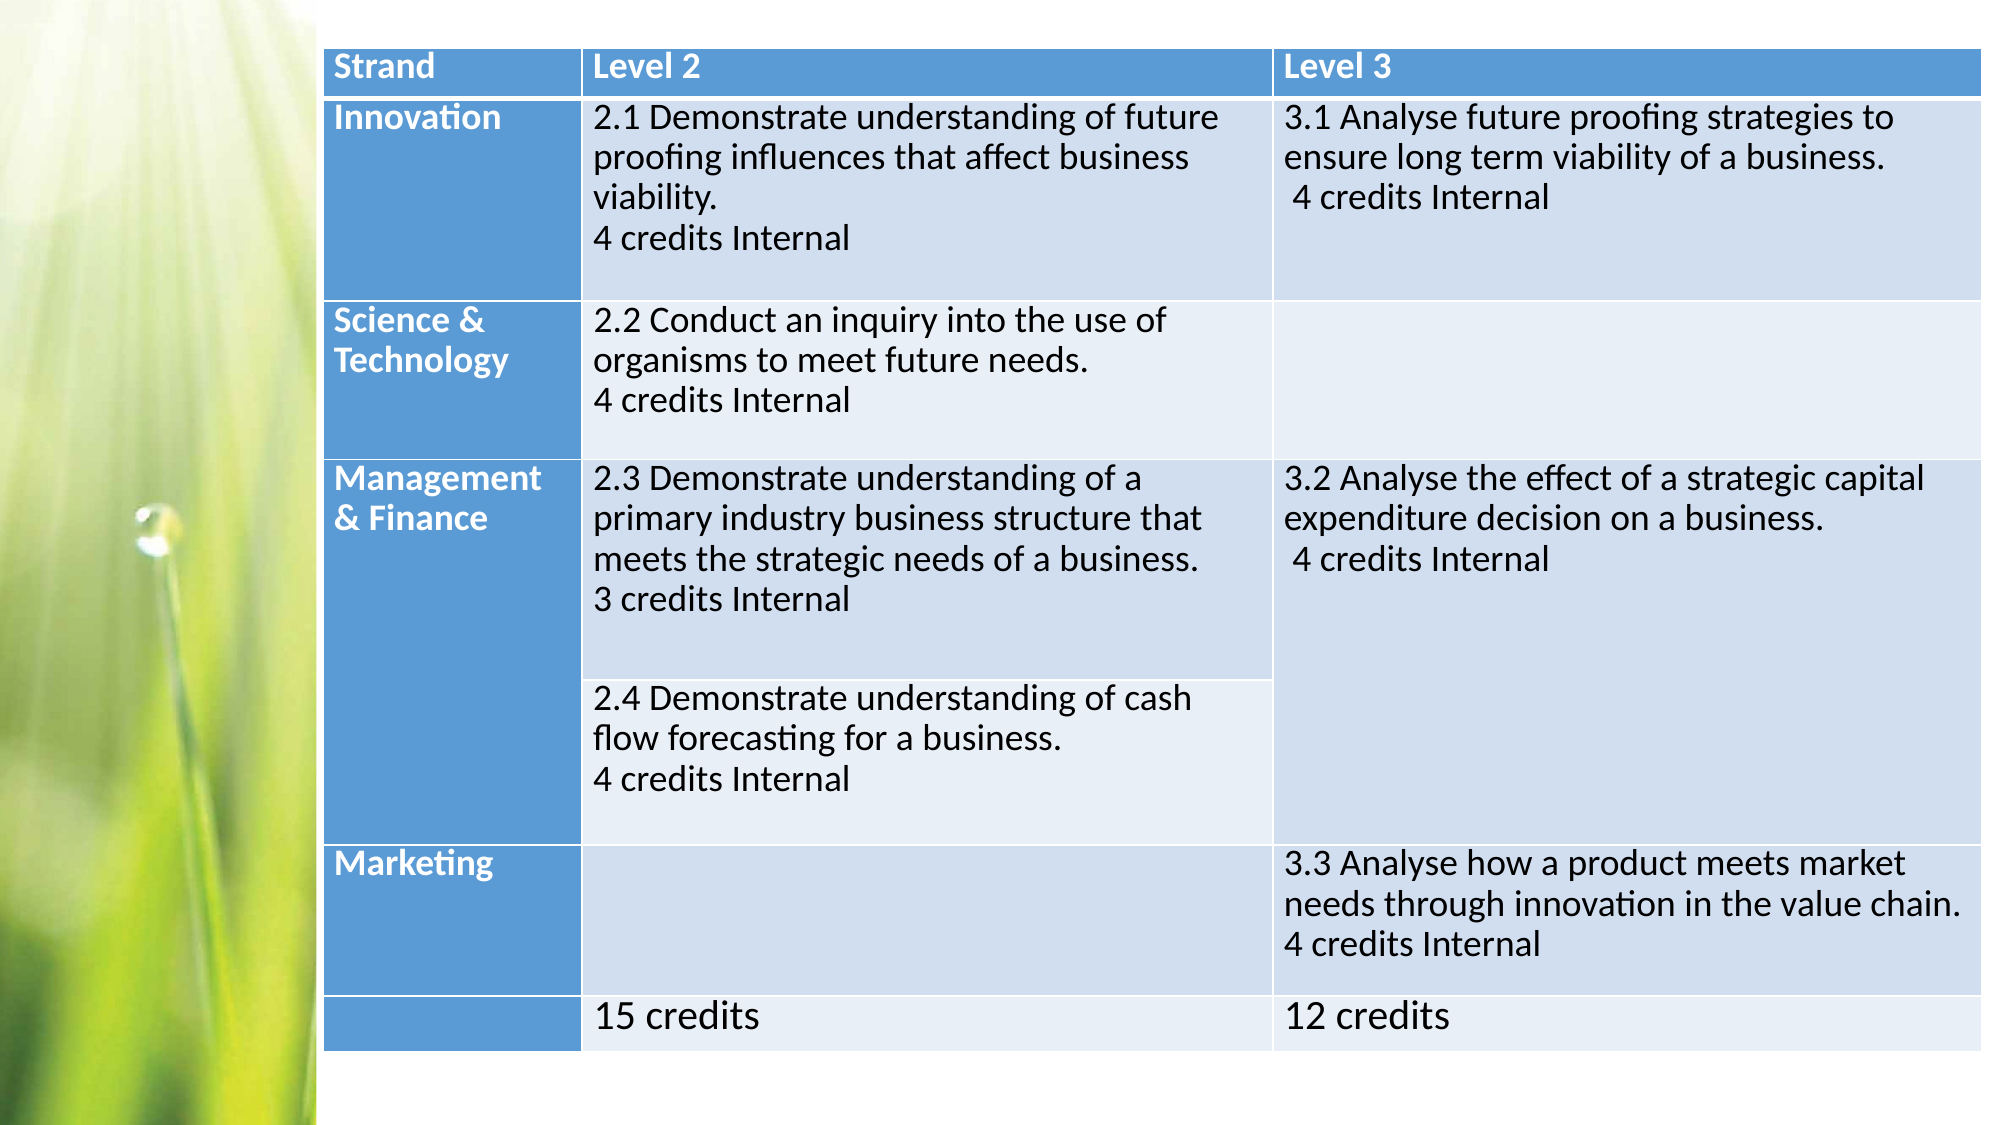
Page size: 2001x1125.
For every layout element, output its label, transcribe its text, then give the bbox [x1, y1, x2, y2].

table_cell [583, 846, 1272, 995]
table_cell Marketing [324, 846, 581, 995]
table_cell 12 credits [1274, 997, 1981, 1051]
table_cell [1274, 302, 1981, 459]
table_cell 3.1 Analyse future proofing strategies to ensure long term viability of a business. 4 credits Internal [1274, 101, 1981, 300]
table_cell 2.1 Demonstrate understanding of future proofing influences that affect business viability. 4 credits Internal [583, 101, 1272, 300]
table_header Strand [324, 49, 581, 96]
table_cell Innovation [324, 101, 581, 300]
table_cell Science & Technology [324, 302, 581, 459]
table_cell 2.4 Demonstrate understanding of cash flow forecasting for a business. 4 credits Internal [583, 681, 1272, 844]
table_cell 2.3 Demonstrate understanding of a primary industry business structure that meets the strategic needs of a business. 3 credits Internal [583, 460, 1272, 679]
table_cell 15 credits [583, 997, 1272, 1051]
table_cell 3.3 Analyse how a product meets market needs through innovation in the value chain. 4 credits Internal [1274, 846, 1981, 995]
table_cell [324, 997, 581, 1051]
table_header Level 2 [583, 49, 1272, 96]
table_cell 2.2 Conduct an inquiry into the use of organisms to meet future needs. 4 credits Internal [583, 302, 1272, 459]
table_header Level 3 [1274, 49, 1981, 96]
table_cell 3.2 Analyse the effect of a strategic capital expenditure decision on a business. 4 credits Internal [1274, 460, 1981, 844]
table_cell Management & Finance [324, 460, 581, 844]
picture [0, 0, 317, 1125]
